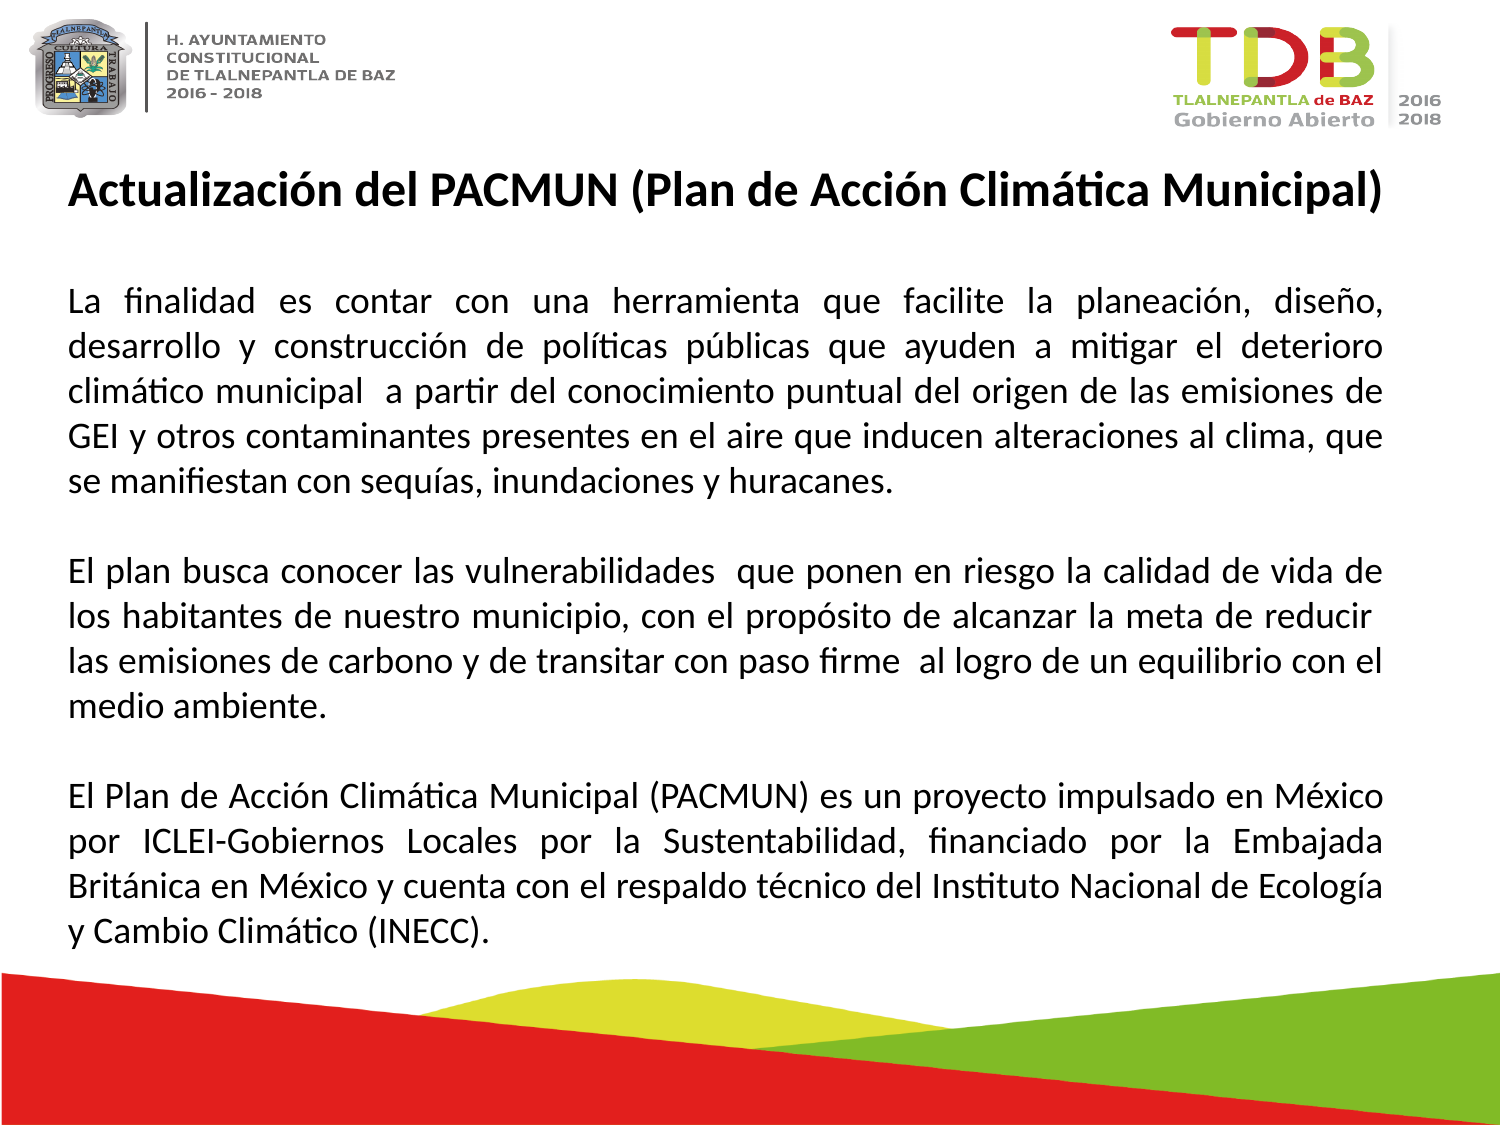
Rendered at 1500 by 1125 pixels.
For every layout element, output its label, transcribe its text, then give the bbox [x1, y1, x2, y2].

picture [1163, 19, 1451, 132]
picture [29, 18, 396, 119]
picture [0, 970, 1500, 1125]
text_box Actualización del PACMUN (Plan de Acción Climática Municipal) La finalidad es contar con una herramienta que facilite la planeación, diseño, desarrollo y construcción de políticas públicas que ayuden a mitigar el deterioro climático municipal a partir del conocimiento puntual del origen de las emisiones de GEI y otros contaminantes presentes en el aire que inducen alteraciones al clima, que se manifiestan con sequías, inundaciones y huracanes. El plan busca conocer las vulnerabilidades que ponen en riesgo la calidad de vida de los habitantes de nuestro municipio, con el propósito de alcanzar la meta de reducir las emisiones de carbono y de transitar con paso firme al logro de un equilibrio con el medio ambiente. El Plan de Acción Climática Municipal (PACMUN) es un proyecto impulsado en México por ICLEI-Gobiernos Locales por la Sustentabilidad, financiado por la Embajada Británica en México y cuenta con el respaldo técnico del Instituto Nacional de Ecología y Cambio Climático (INECC). [53, 148, 1400, 959]
